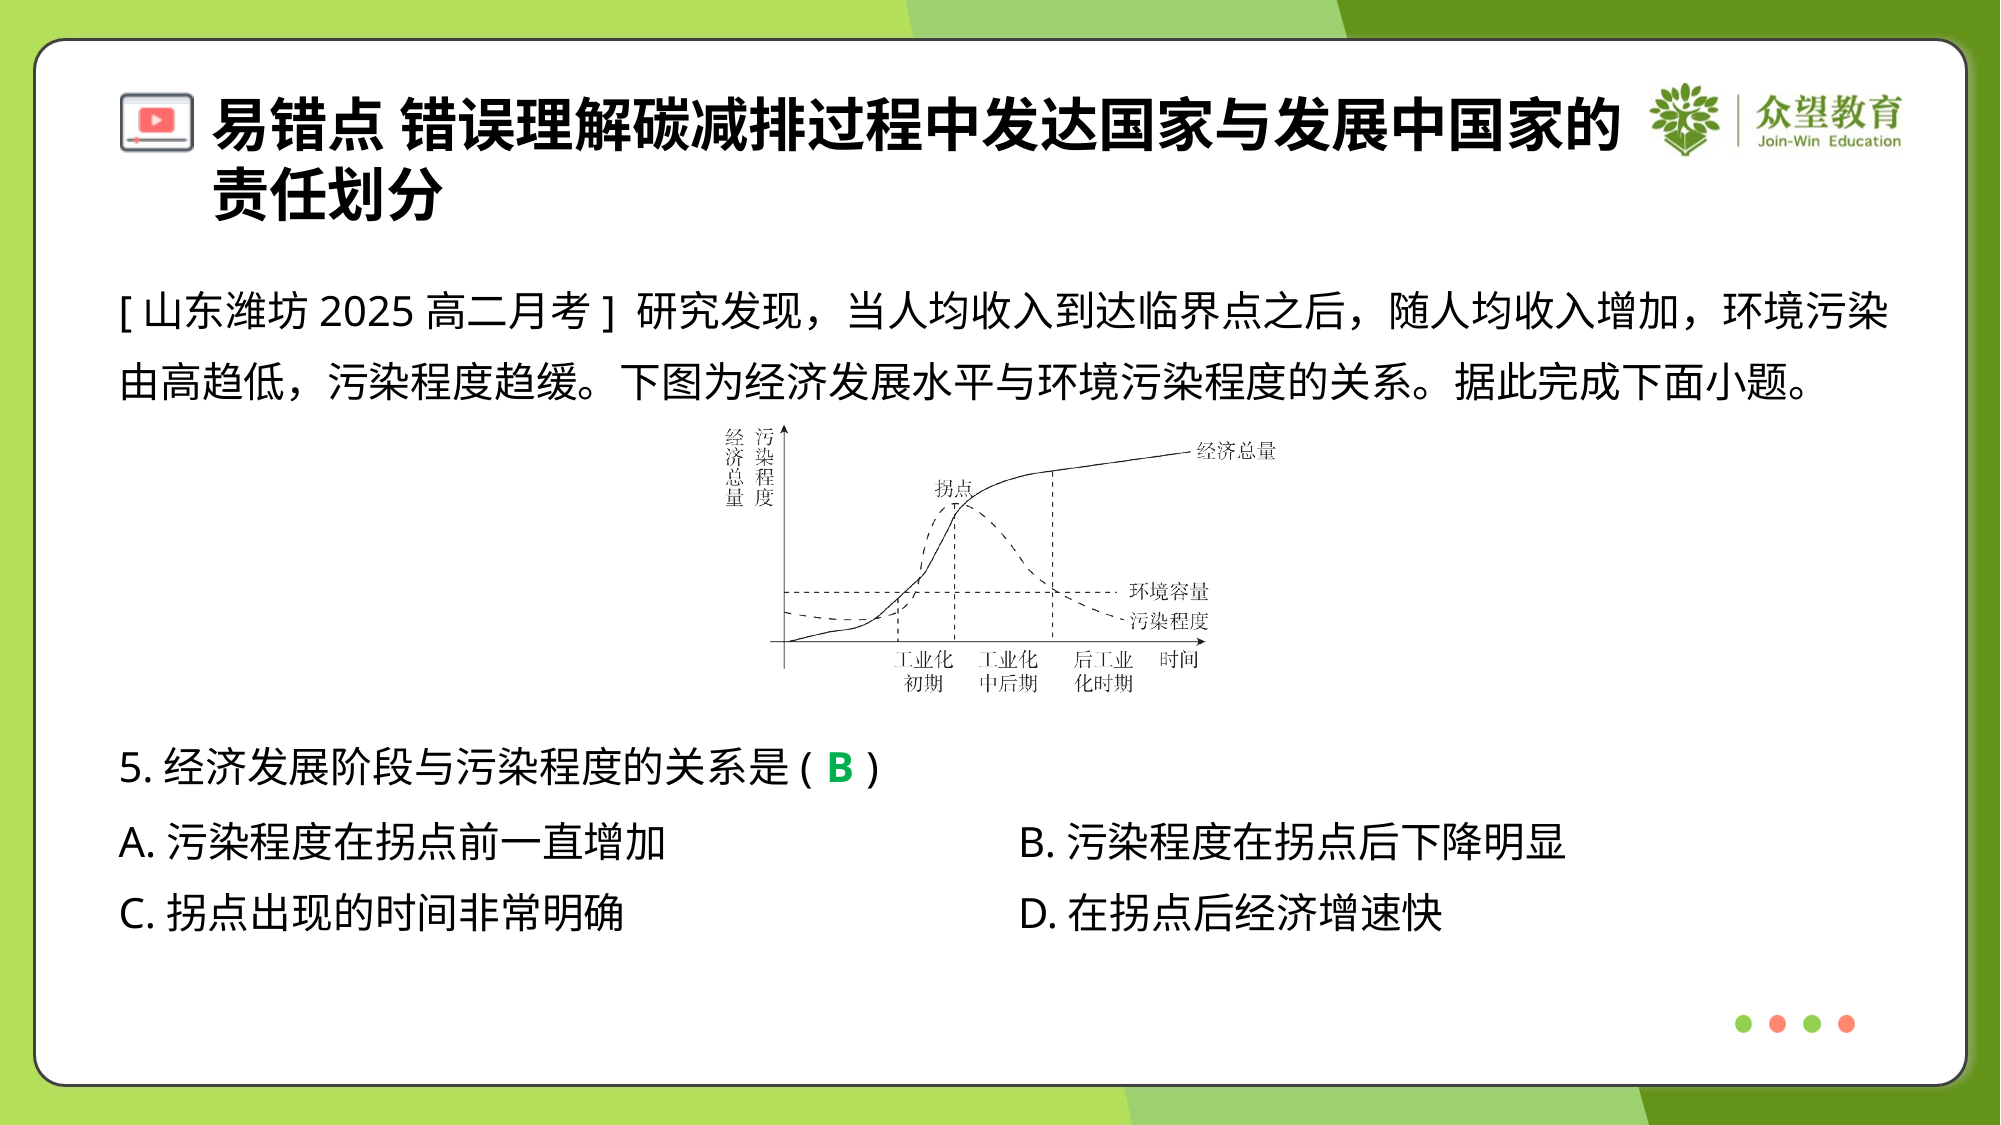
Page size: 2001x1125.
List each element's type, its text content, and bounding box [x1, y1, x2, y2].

text_box [山东潍坊2025高二月考] 研究发现，当人均收入到达临界点之后，随人均收入增加，环境污染 由高趋低，污染程度趋缓。下图为经济发展水平与环境污染程度的关系。据此完成下面小题。 [118, 259, 1883, 398]
text_box 5.经济发展阶段与污染程度的关系是( ) [118, 715, 810, 783]
text_box A.污染程度在拐点前一直增加 B.污染程度在拐点后下降明显 C.拐点出现的时间非常明确 D.在拐点后经济增速快 [118, 791, 1883, 930]
text_box 5.经济发展阶段与污染程度的关系是( ) [870, 715, 1883, 783]
text_box B [810, 715, 870, 783]
picture [0, 0, 2000, 1125]
